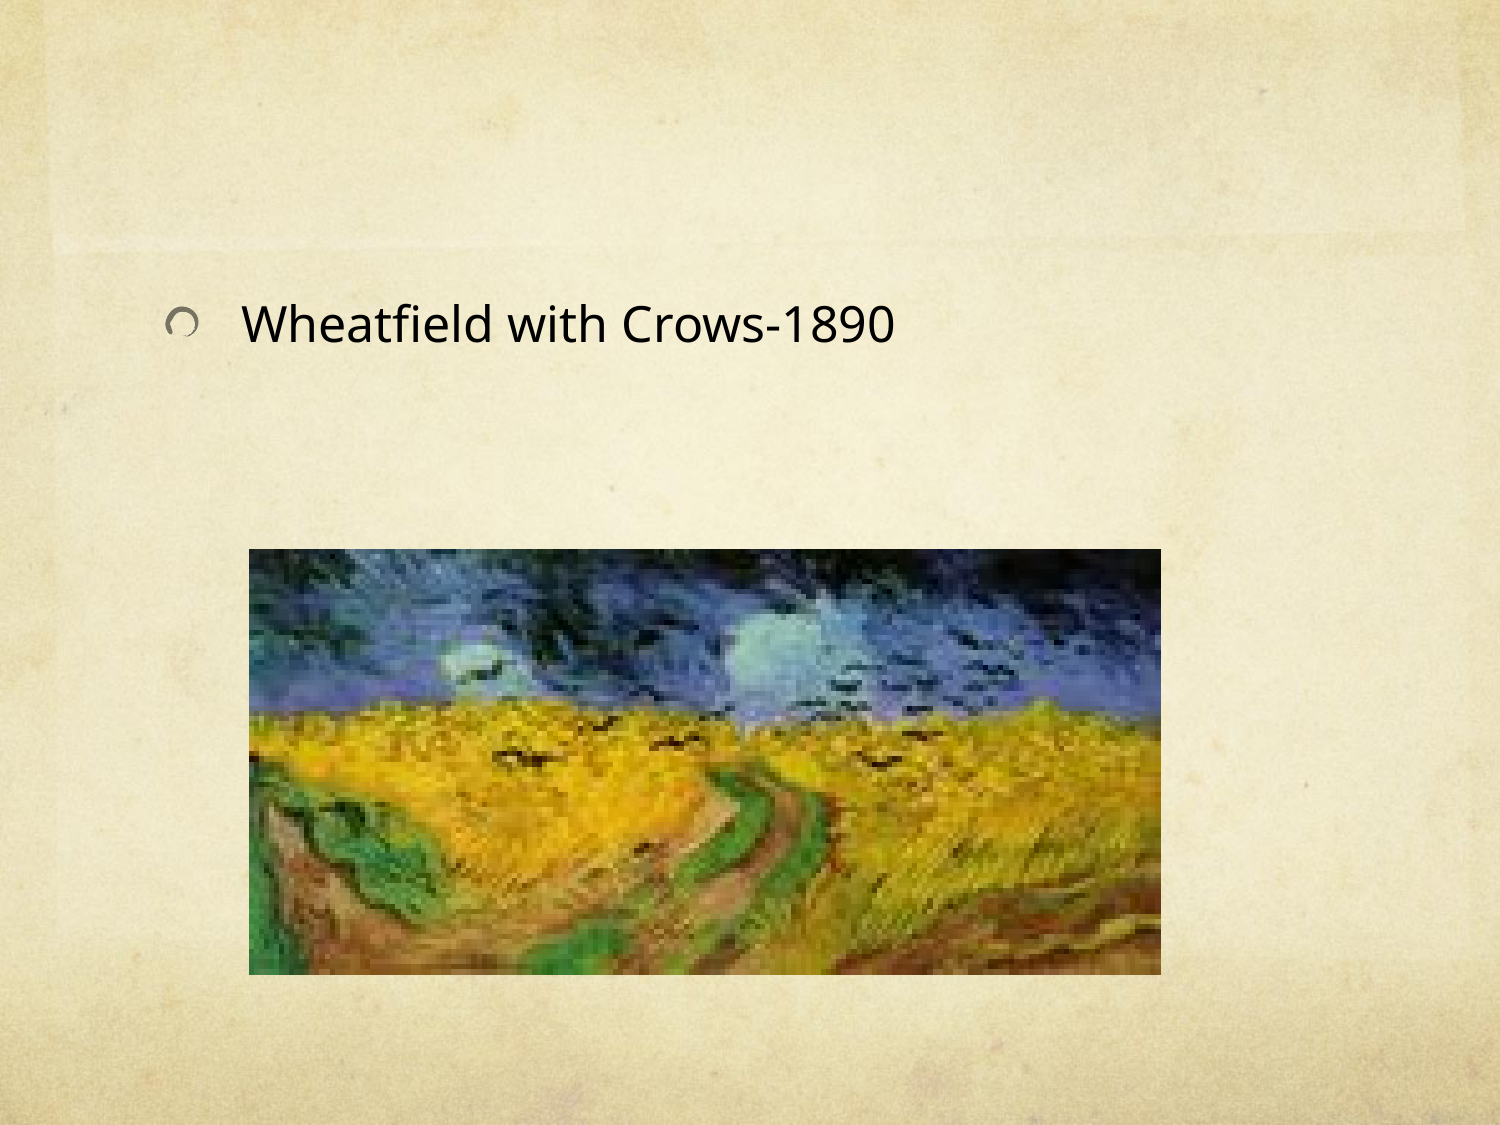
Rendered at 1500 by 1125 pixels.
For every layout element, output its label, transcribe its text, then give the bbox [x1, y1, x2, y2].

picture [0, 0, 1500, 1125]
list Wheatfield with Crows-1890 [150, 284, 1350, 950]
